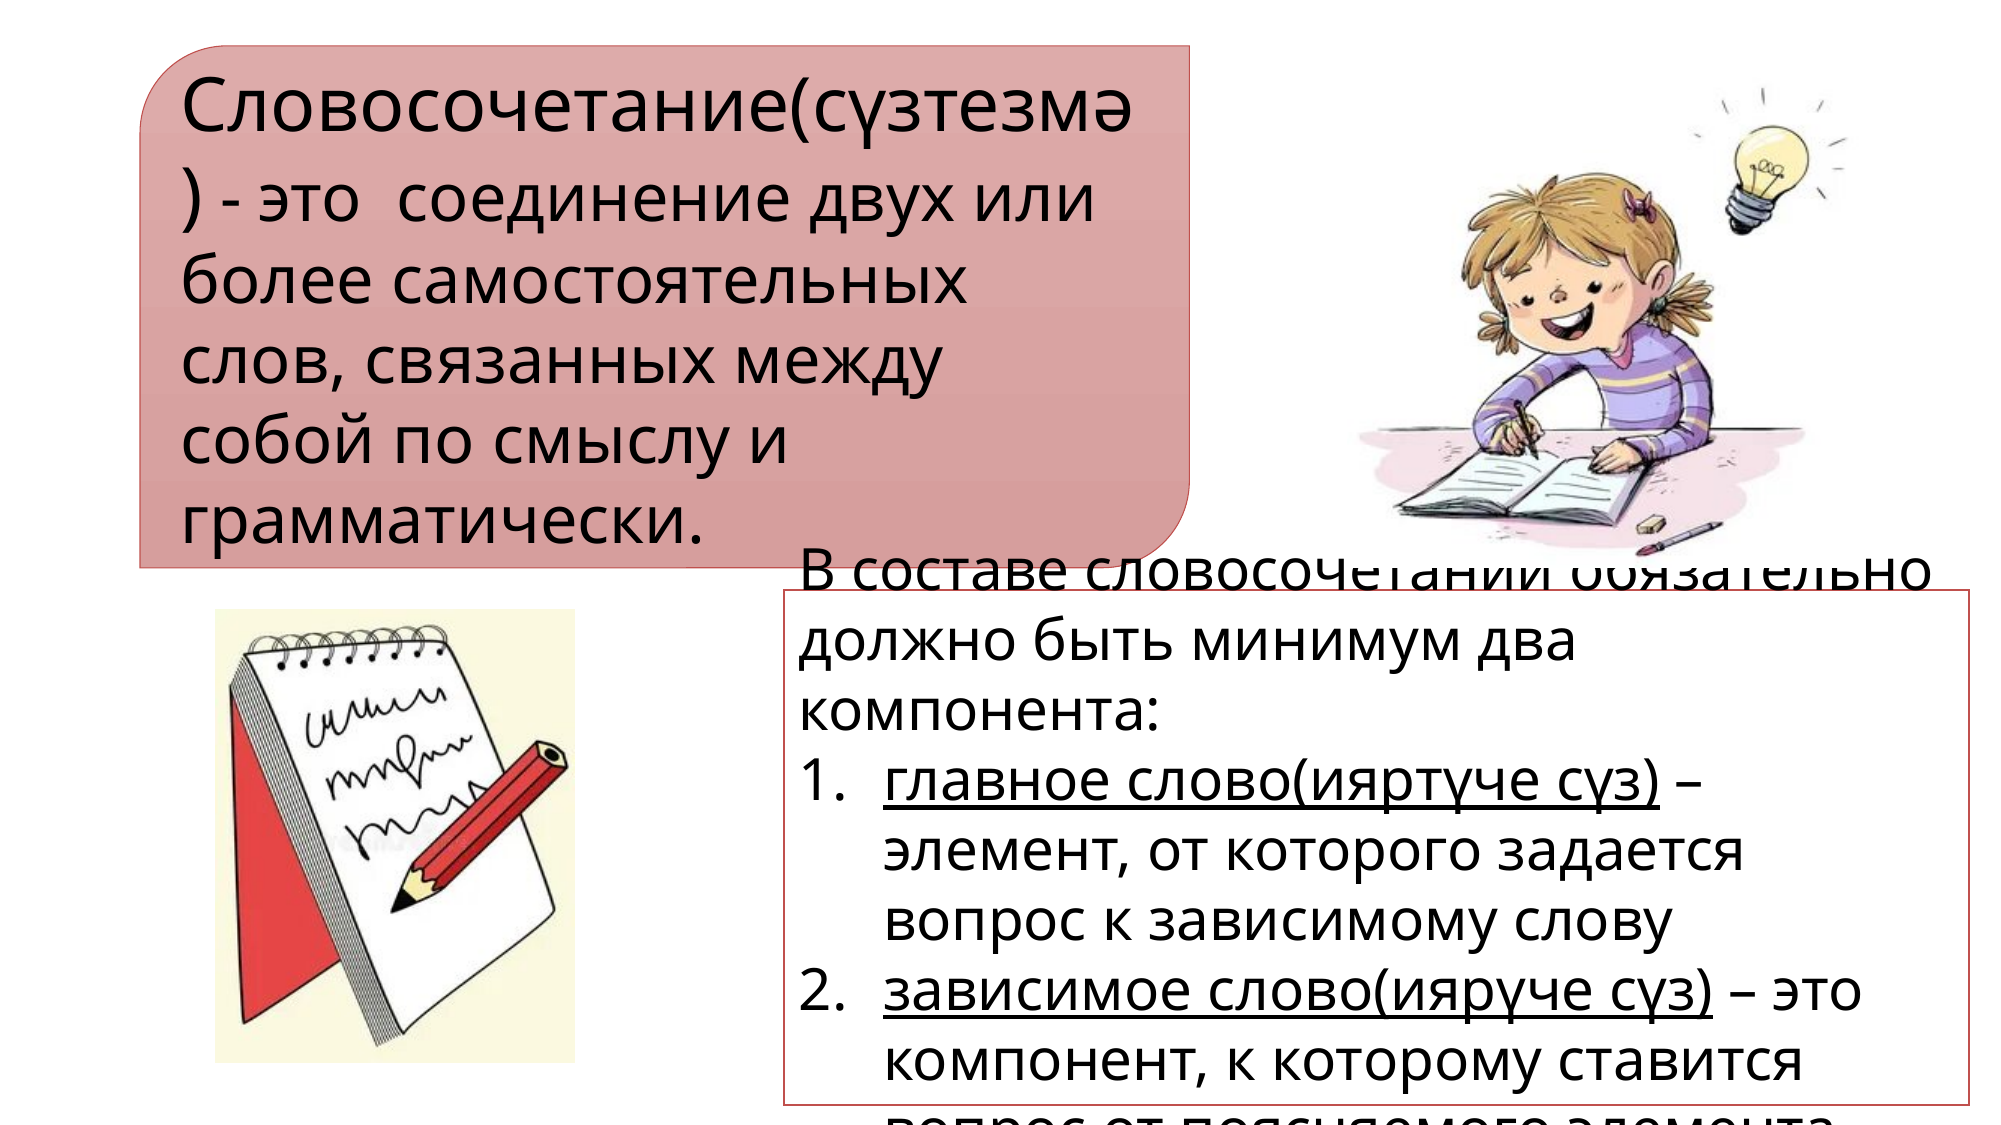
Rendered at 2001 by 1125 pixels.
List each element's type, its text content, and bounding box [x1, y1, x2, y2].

picture [215, 609, 575, 1063]
text_box В составе словосочетаний обязательно должно быть минимум два компонента: главное слово(ияртүче сүз) – элемент, от которого задается вопрос к зависимому слову зависимое слово(иярүче сүз) – это компонент, к которому ставится вопрос от поясняемого элемента [783, 589, 1970, 1106]
text_box Словосочетание(сүзтезмә) - это соединение двух или более самостоятельных слов, связанных между собой по смыслу и грамматически. [139, 45, 1190, 569]
picture [1347, 76, 1860, 568]
